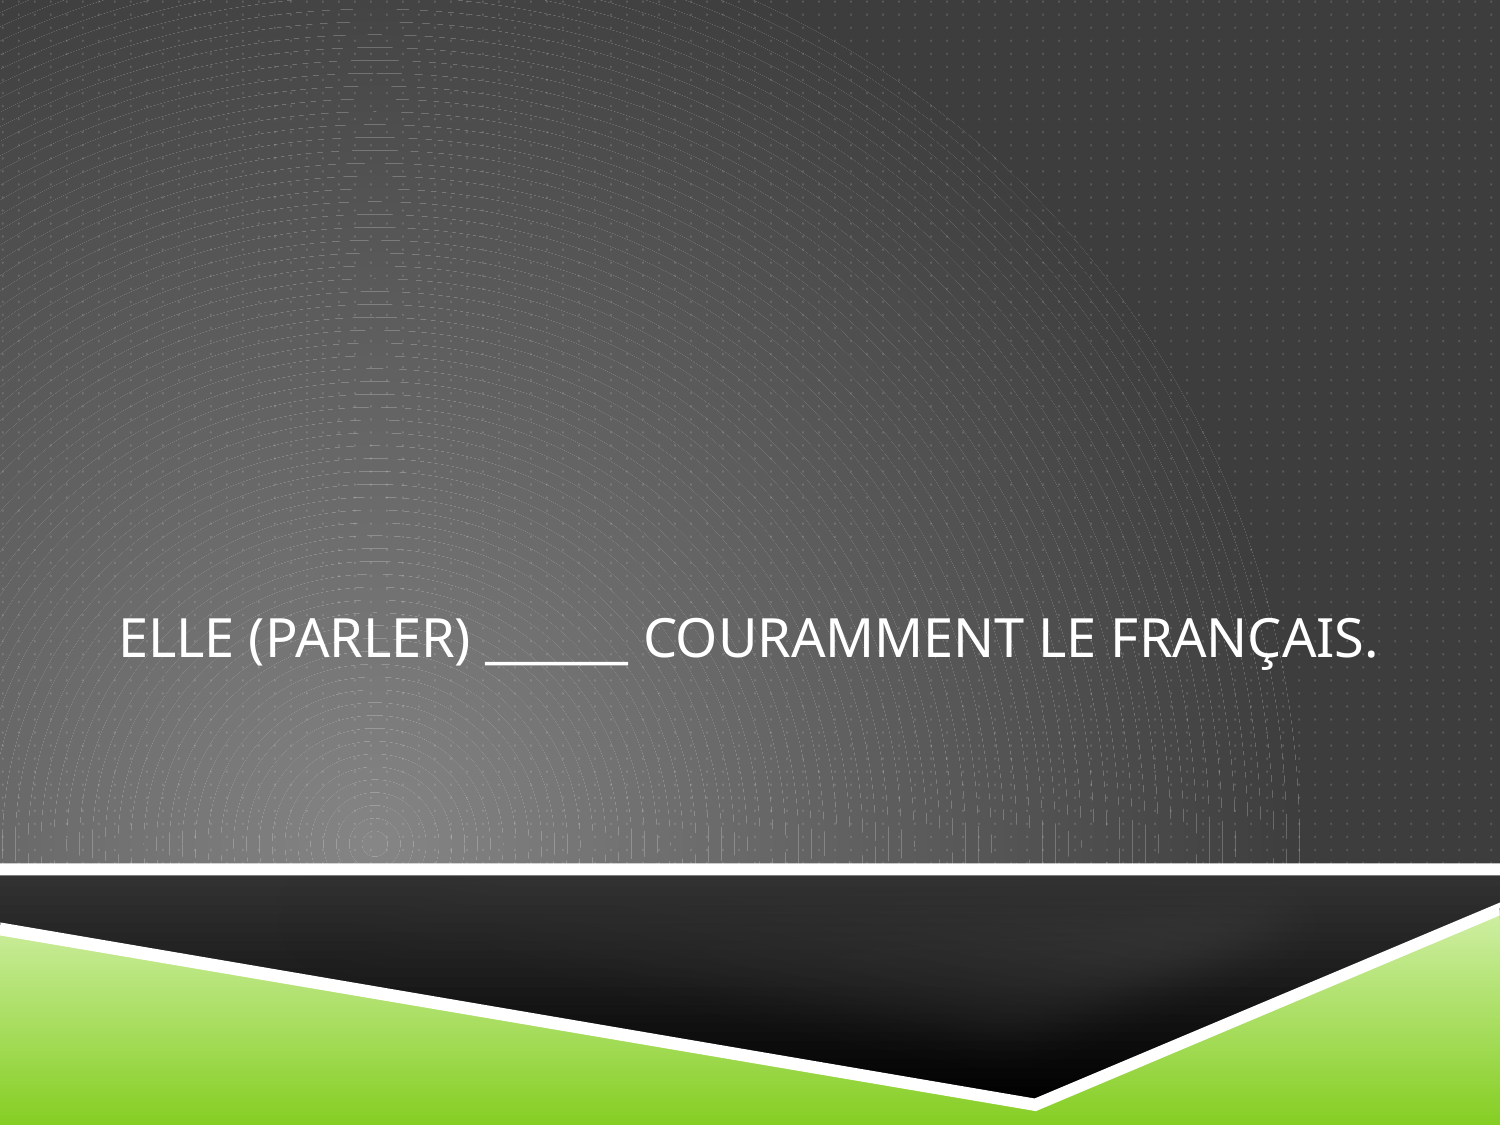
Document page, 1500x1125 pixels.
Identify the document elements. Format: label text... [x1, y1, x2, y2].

title Elle (parler) ______ couramment le français. [118, 596, 1394, 820]
